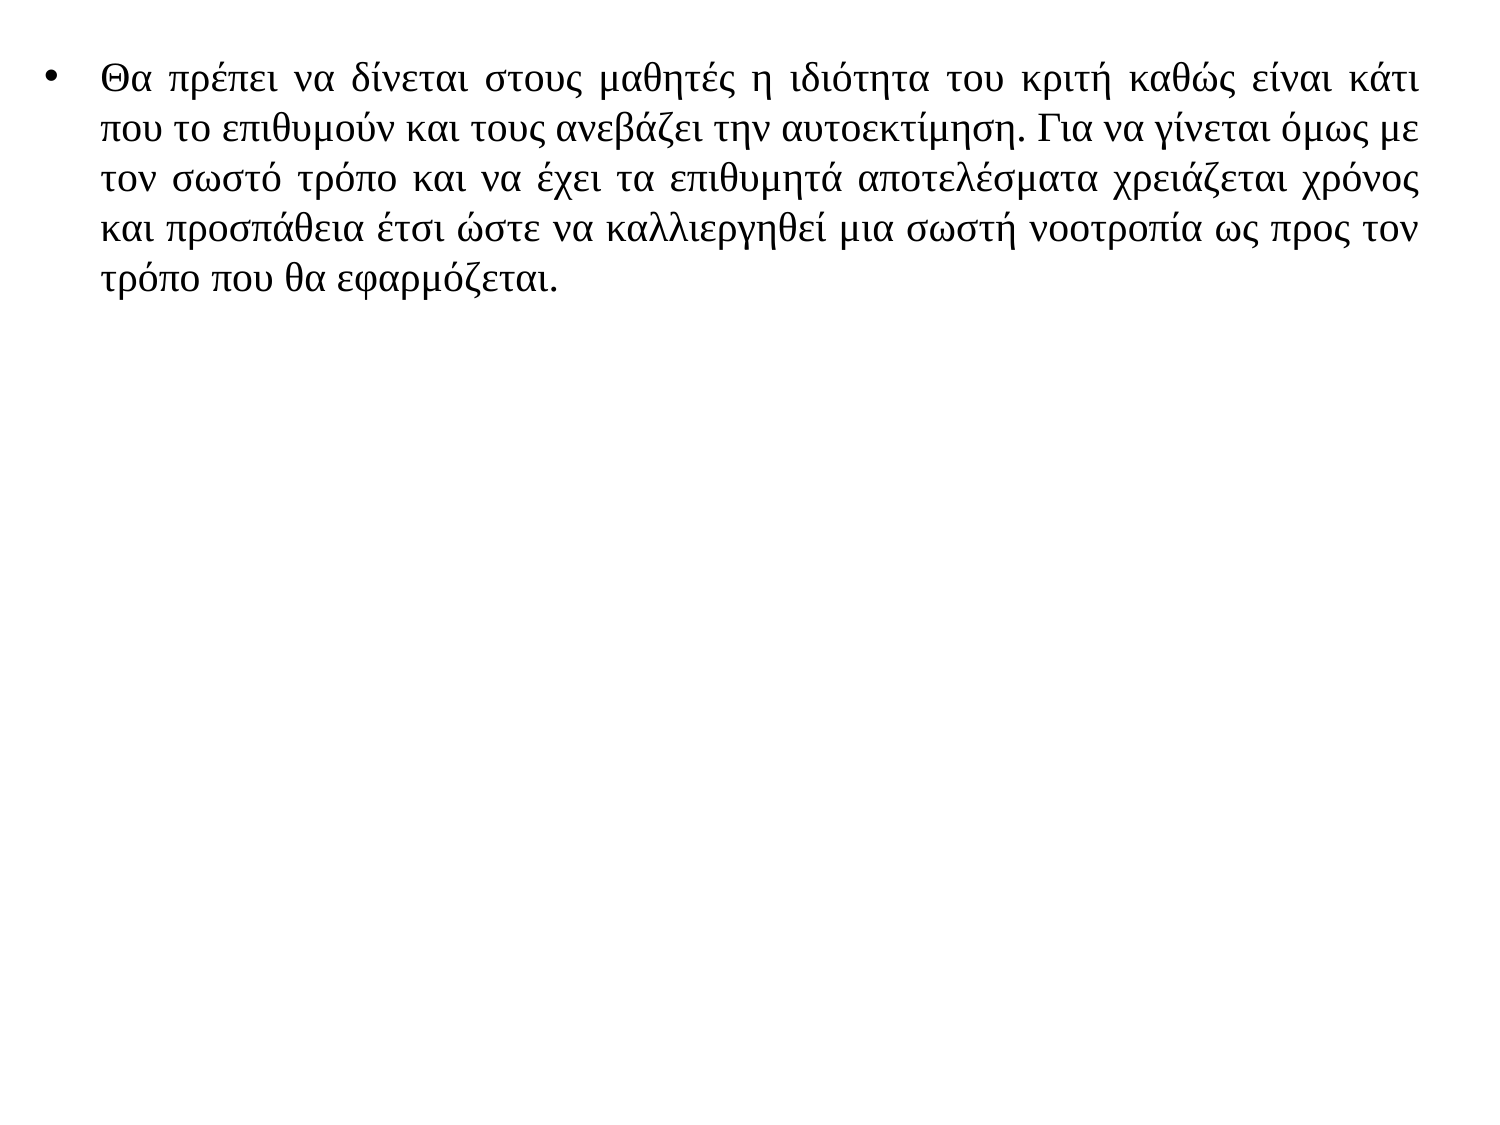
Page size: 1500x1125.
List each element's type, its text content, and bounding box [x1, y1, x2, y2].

text_box Θα πρέπει να δίνεται στους μαθητές η ιδιότητα του κριτή καθώς είναι κάτι που το επιθυμούν και τους ανεβάζει την αυτοεκτίμηση. Για να γίνεται όμως με τον σωστό τρόπο και να έχει τα επιθυμητά αποτελέσματα χρειάζεται χρόνος και προσπάθεια έτσι ώστε να καλλιεργηθεί μια σωστή νοοτροπία ως προς τον τρόπο που θα εφαρμόζεται. [29, 42, 1436, 308]
